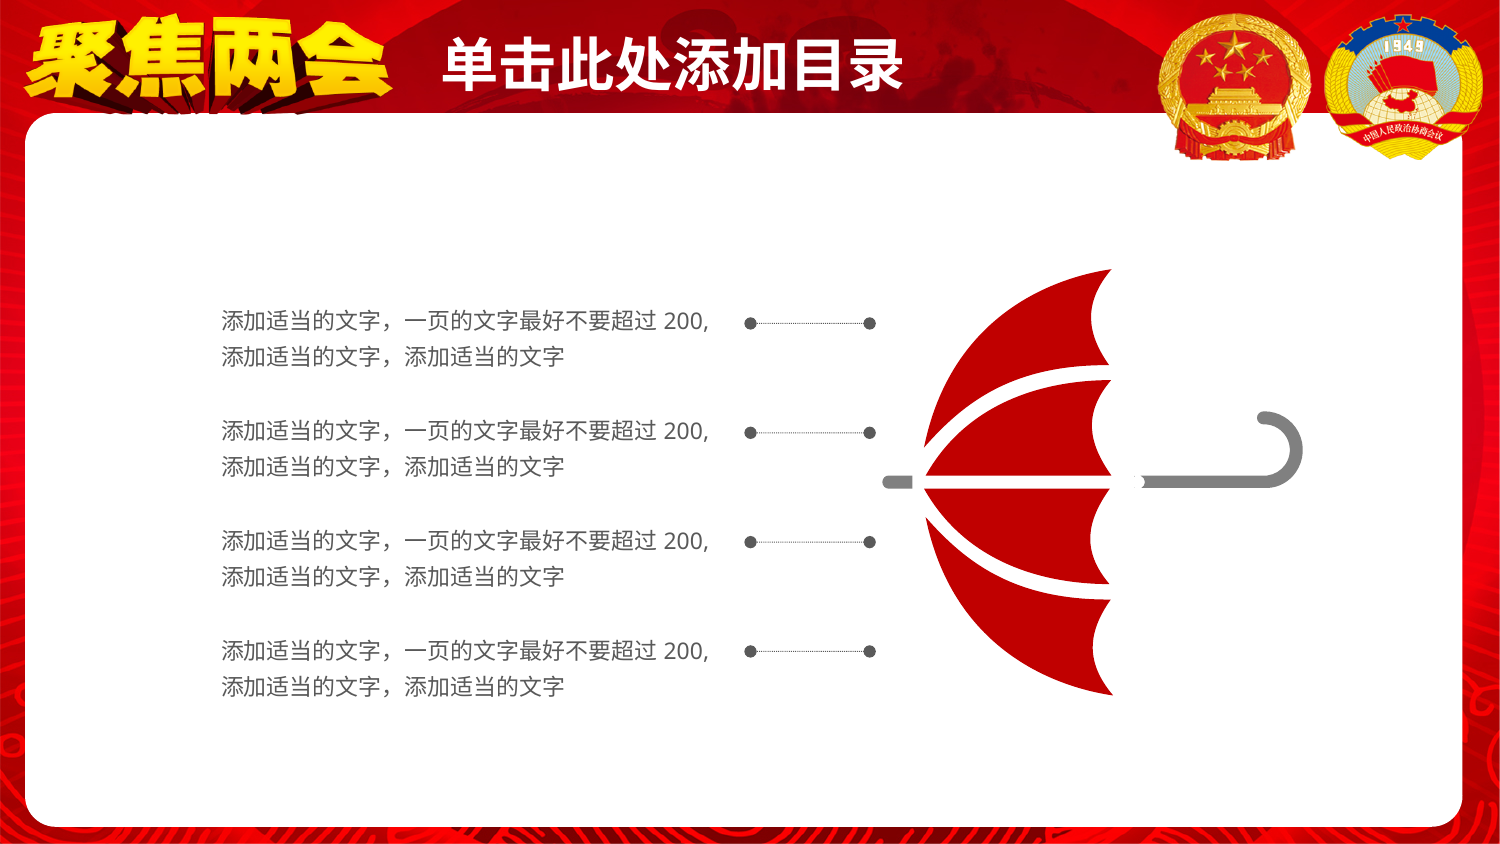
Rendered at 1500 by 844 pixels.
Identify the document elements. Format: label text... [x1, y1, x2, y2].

text_box 添加适当的文字，一页的文字最好不要超过200,添加适当的文字，添加适当的文字 [206, 401, 737, 488]
picture [0, 0, 1500, 844]
text_box 添加适当的文字，一页的文字最好不要超过200,添加适当的文字，添加适当的文字 [206, 291, 737, 378]
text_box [882, 269, 1303, 696]
text_box 添加适当的文字，一页的文字最好不要超过200,添加适当的文字，添加适当的文字 [206, 511, 737, 598]
text_box 添加适当的文字，一页的文字最好不要超过200,添加适当的文字，添加适当的文字 [206, 621, 737, 708]
